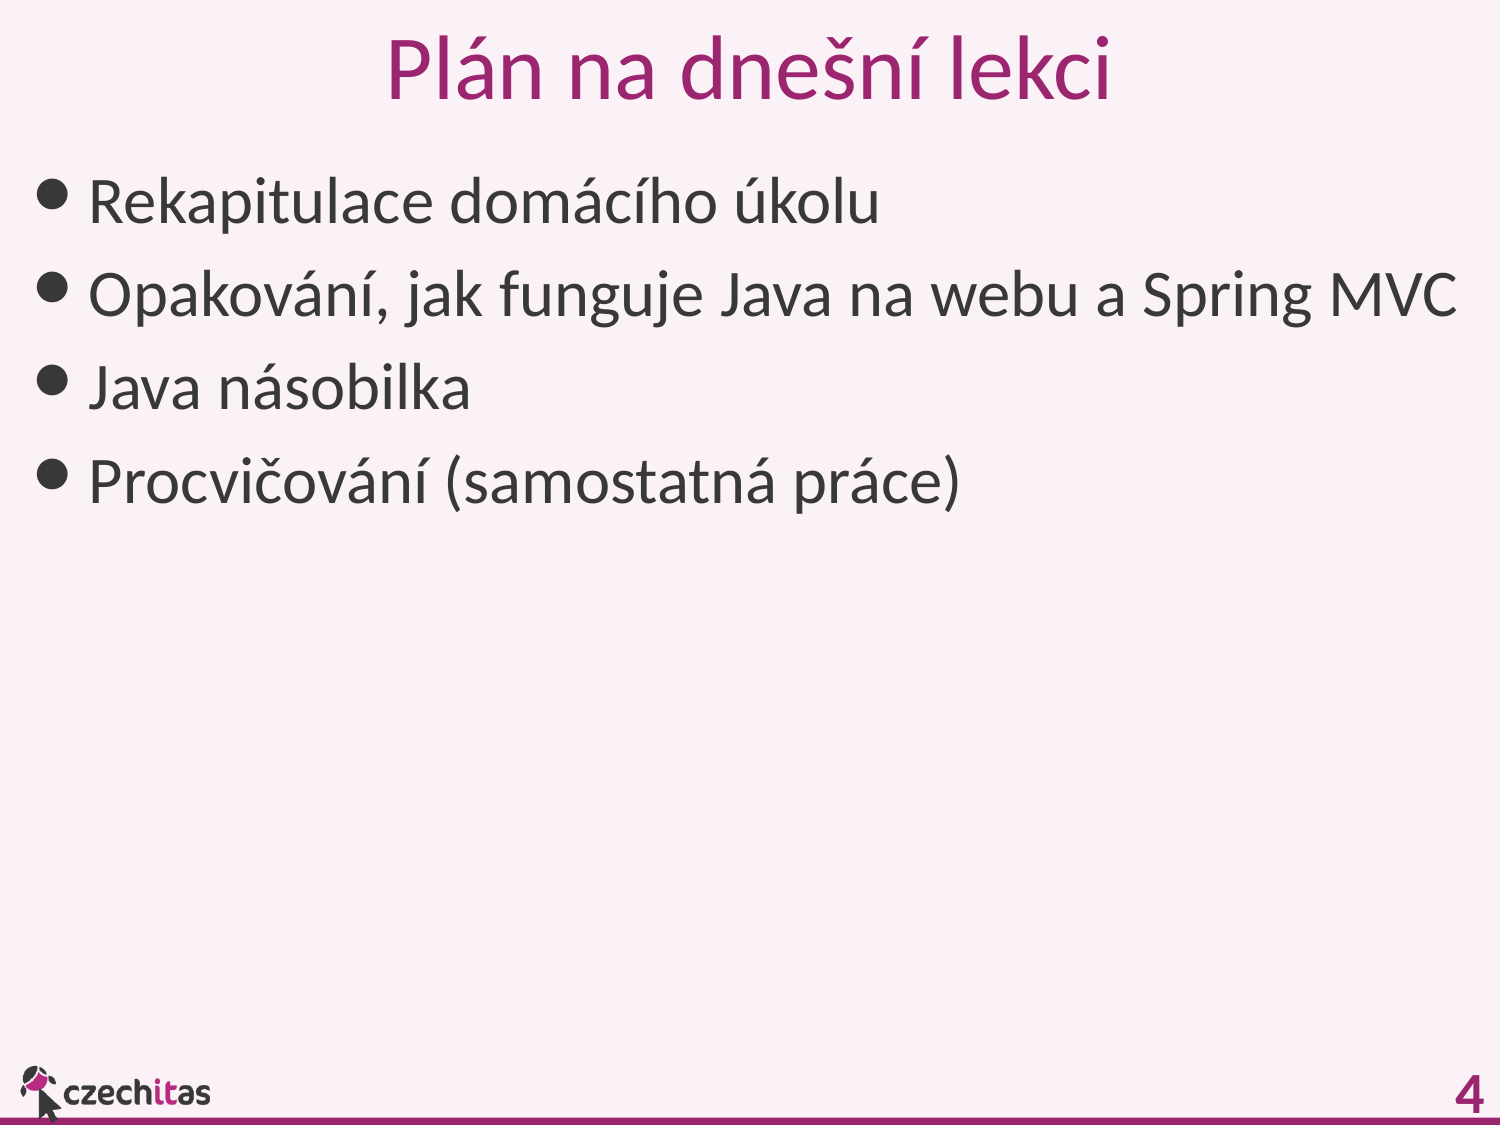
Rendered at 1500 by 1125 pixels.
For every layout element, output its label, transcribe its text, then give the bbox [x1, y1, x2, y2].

list Rekapitulace domácího úkolu Opakování, jak funguje Java na webu a Spring MVC Java násobilka Procvičování (samostatná práce) [17, 149, 1483, 1047]
title Plán na dnešní lekci [75, 0, 1425, 126]
slide_number 4 [1149, 1062, 1500, 1118]
picture [20, 1065, 210, 1123]
